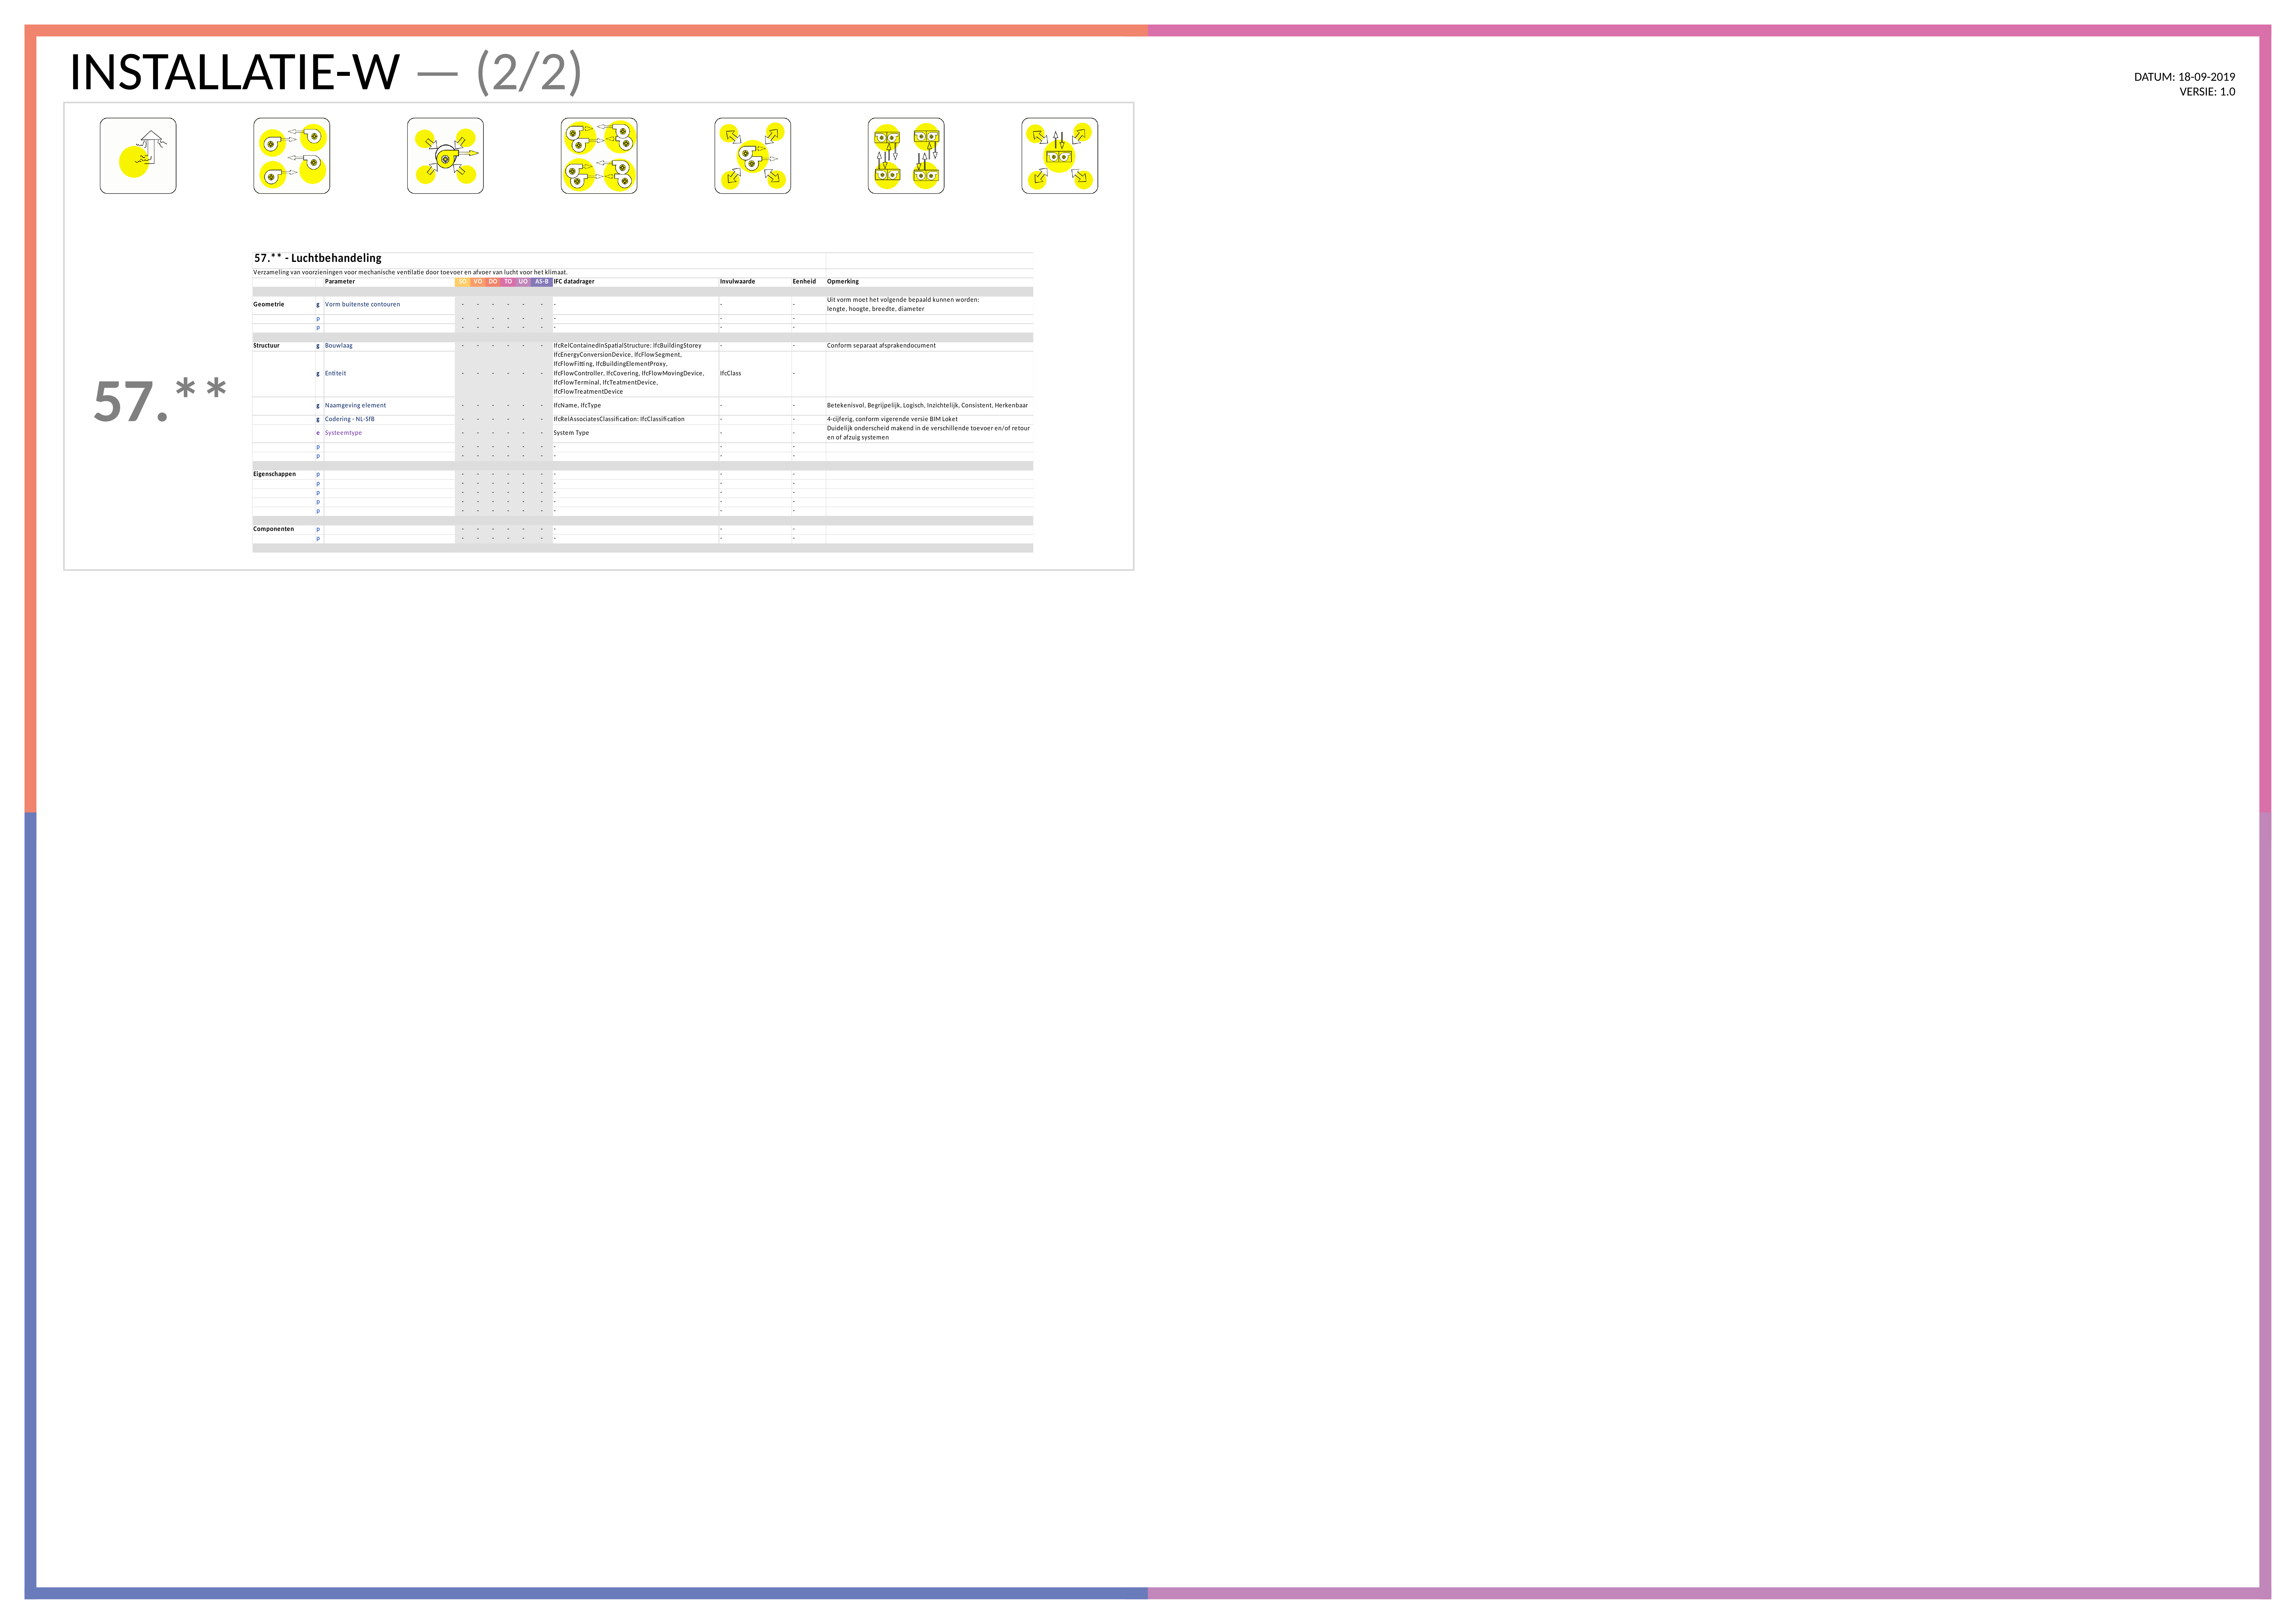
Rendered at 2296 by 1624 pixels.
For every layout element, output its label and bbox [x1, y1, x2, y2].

text_box [99, 117, 1099, 194]
text_box [252, 252, 1034, 553]
text_box [24, 24, 2271, 1599]
